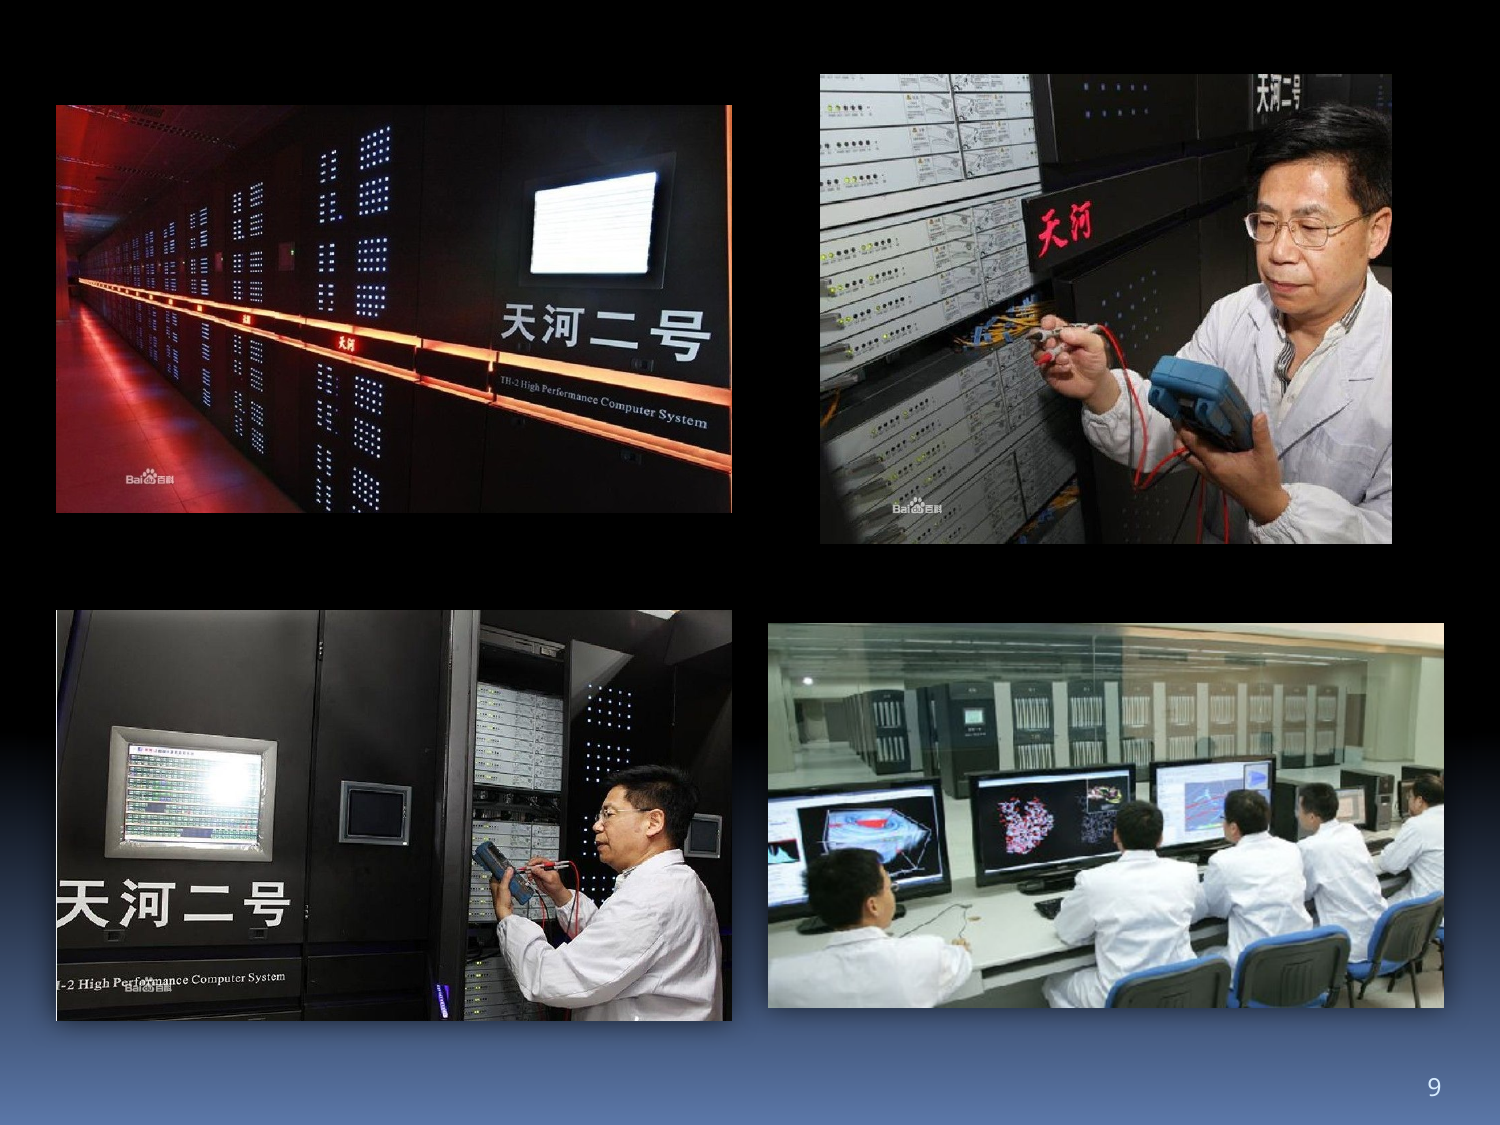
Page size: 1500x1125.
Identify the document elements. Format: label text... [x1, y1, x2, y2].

slide_number 9 [1412, 1052, 1488, 1113]
picture [55, 609, 732, 1021]
picture [820, 74, 1392, 545]
picture [768, 623, 1445, 1008]
picture [55, 105, 732, 514]
